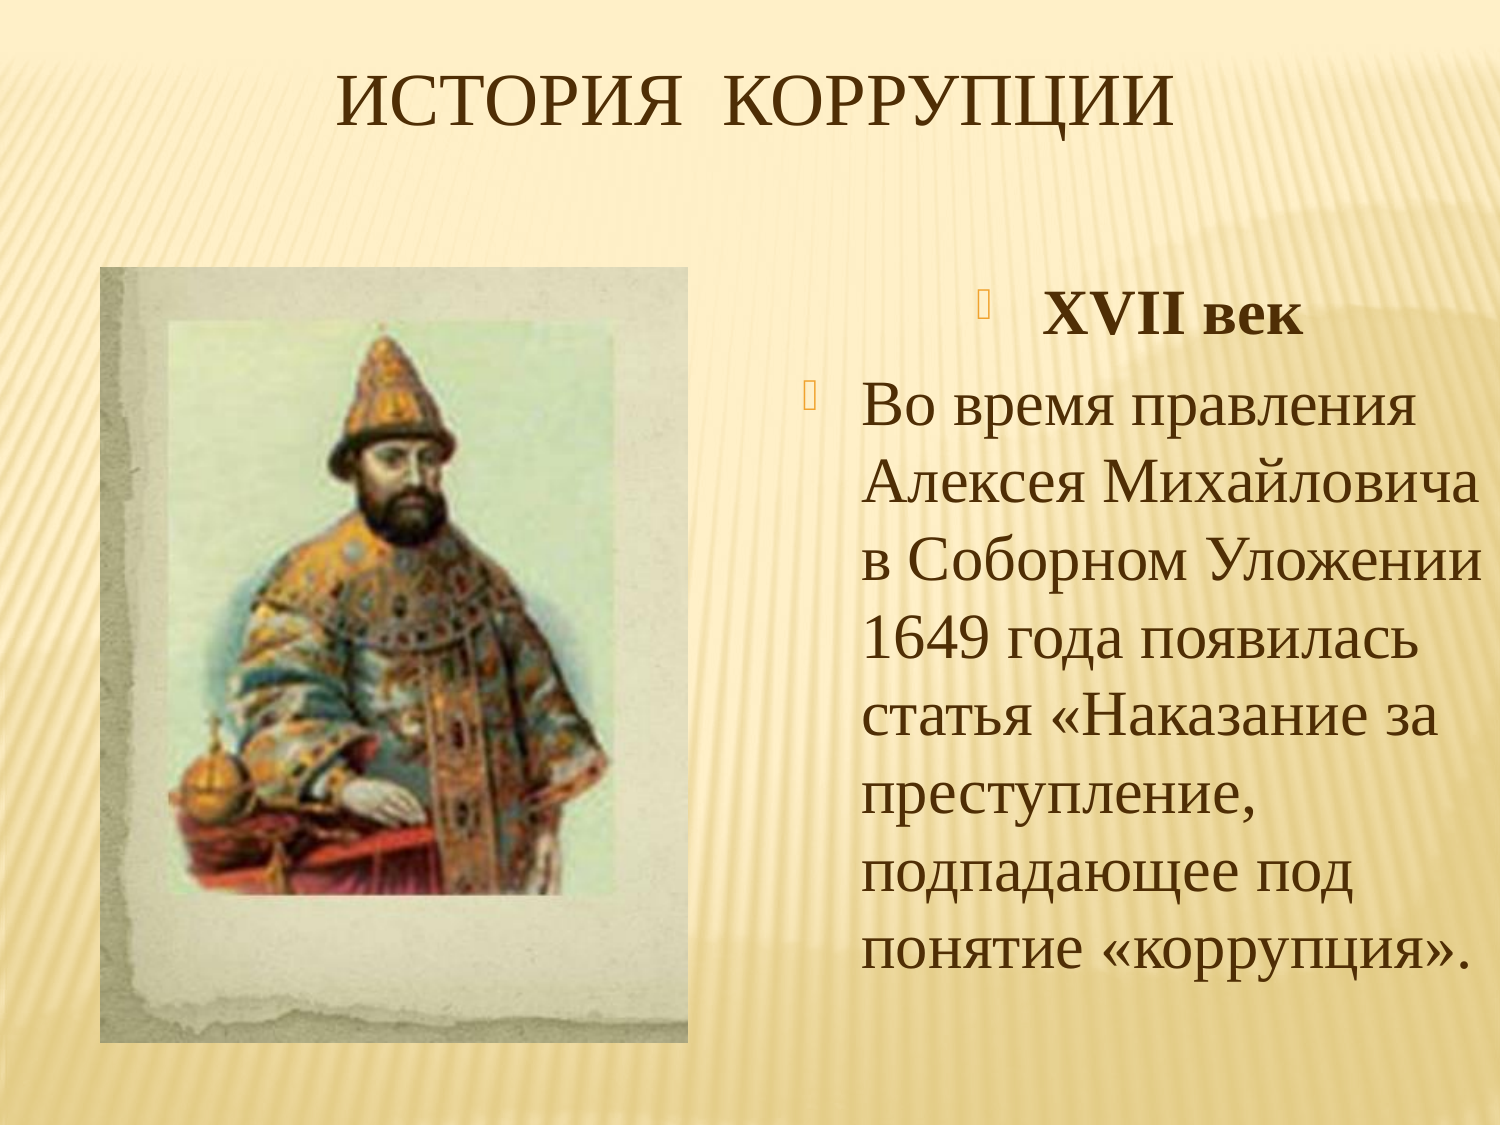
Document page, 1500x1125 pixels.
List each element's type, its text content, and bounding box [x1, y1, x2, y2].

text_box ИСТОРИЯ КОРРУПЦИИ [29, 42, 1483, 148]
list XVII век Во время правления Алексея Михайловича в Соборном Уложении 1649 года появилась статья «Наказание за преступление, подпадающее под понятие «коррупция». [787, 262, 1500, 1038]
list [99, 266, 688, 1043]
